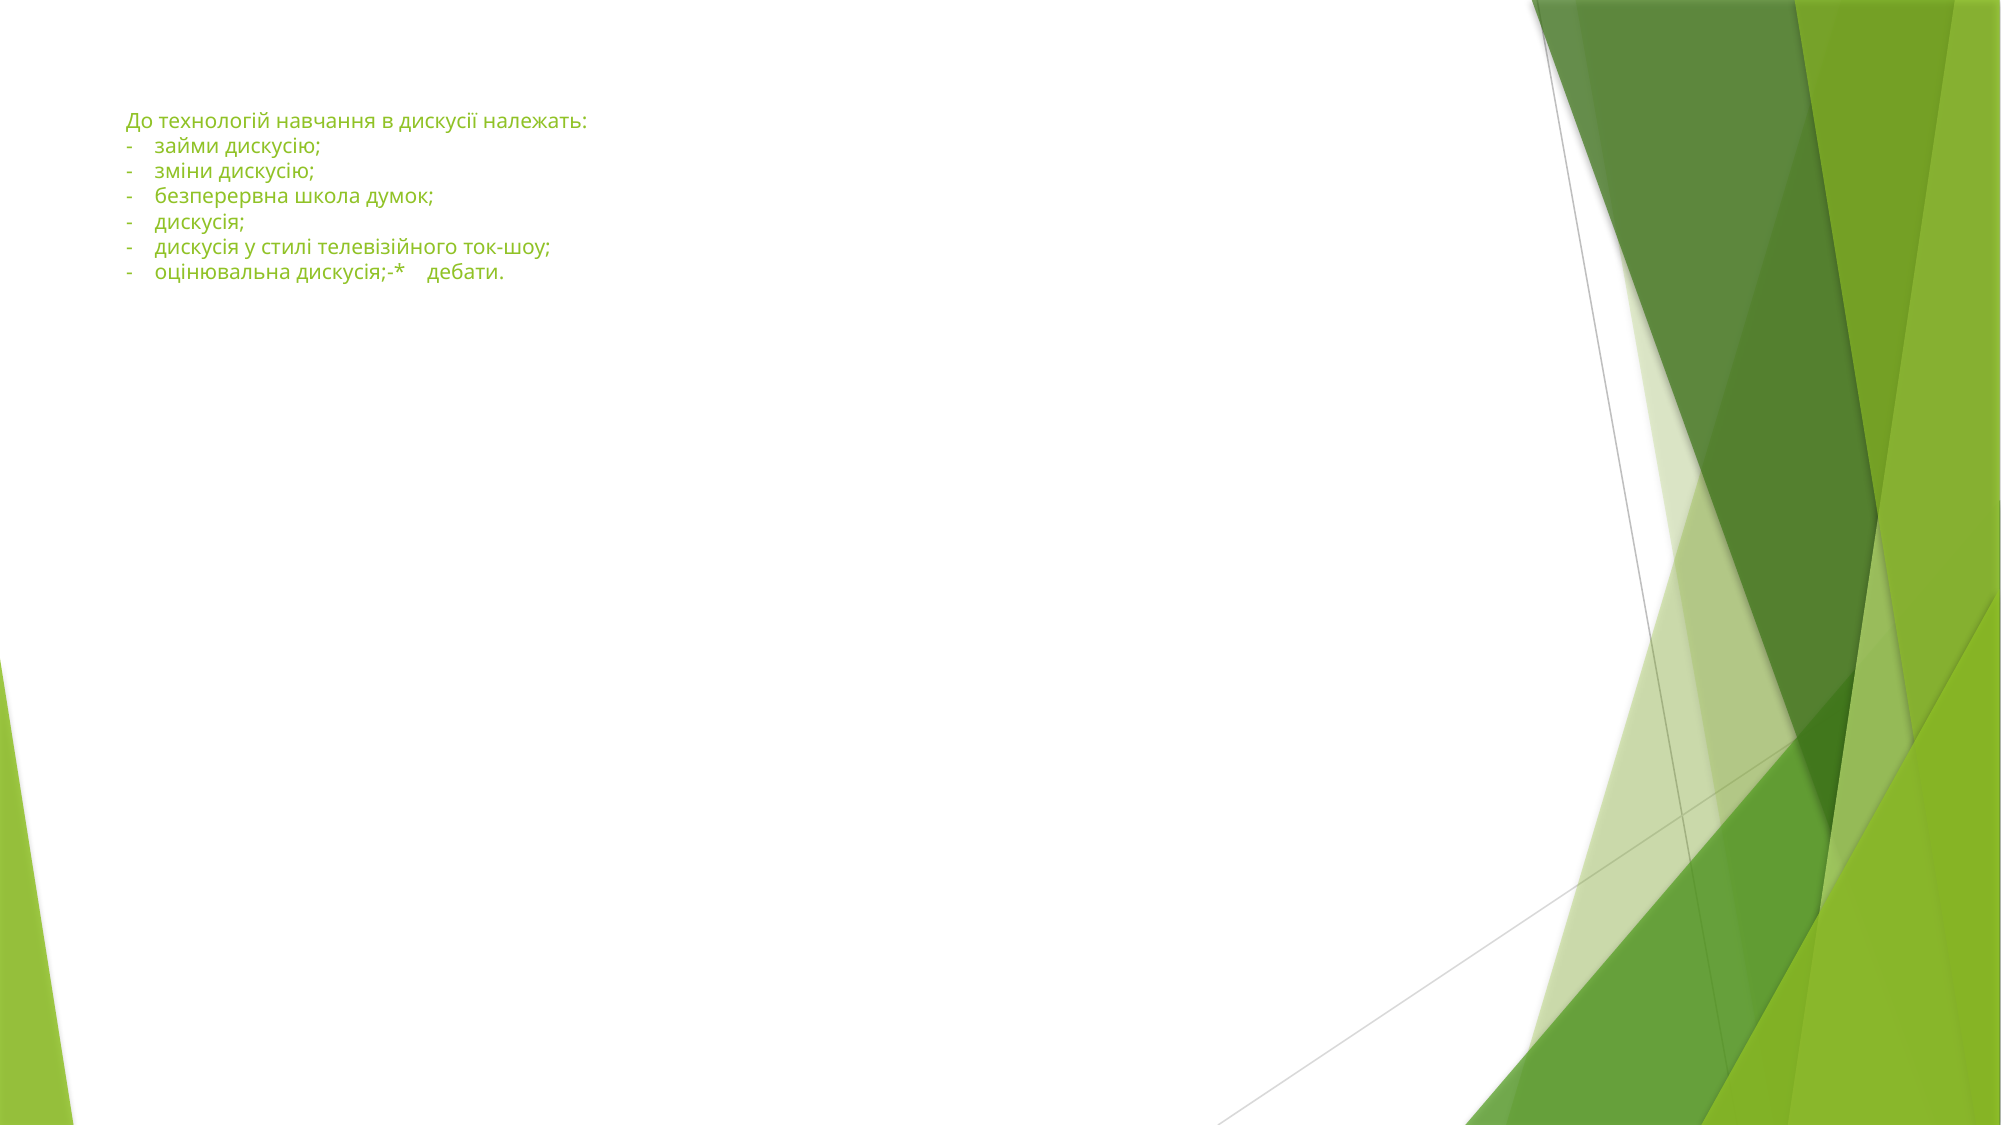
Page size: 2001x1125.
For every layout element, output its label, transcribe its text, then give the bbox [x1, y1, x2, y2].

title До технологій навчання в дискусії належать: - займи дискусію; - зміни дискусію; - безперервна школа думок; - дискусія; - дискусія у стилі телевізійного ток-шоу; - оцінювальна дискусія;-* дебати. [111, 99, 1522, 317]
